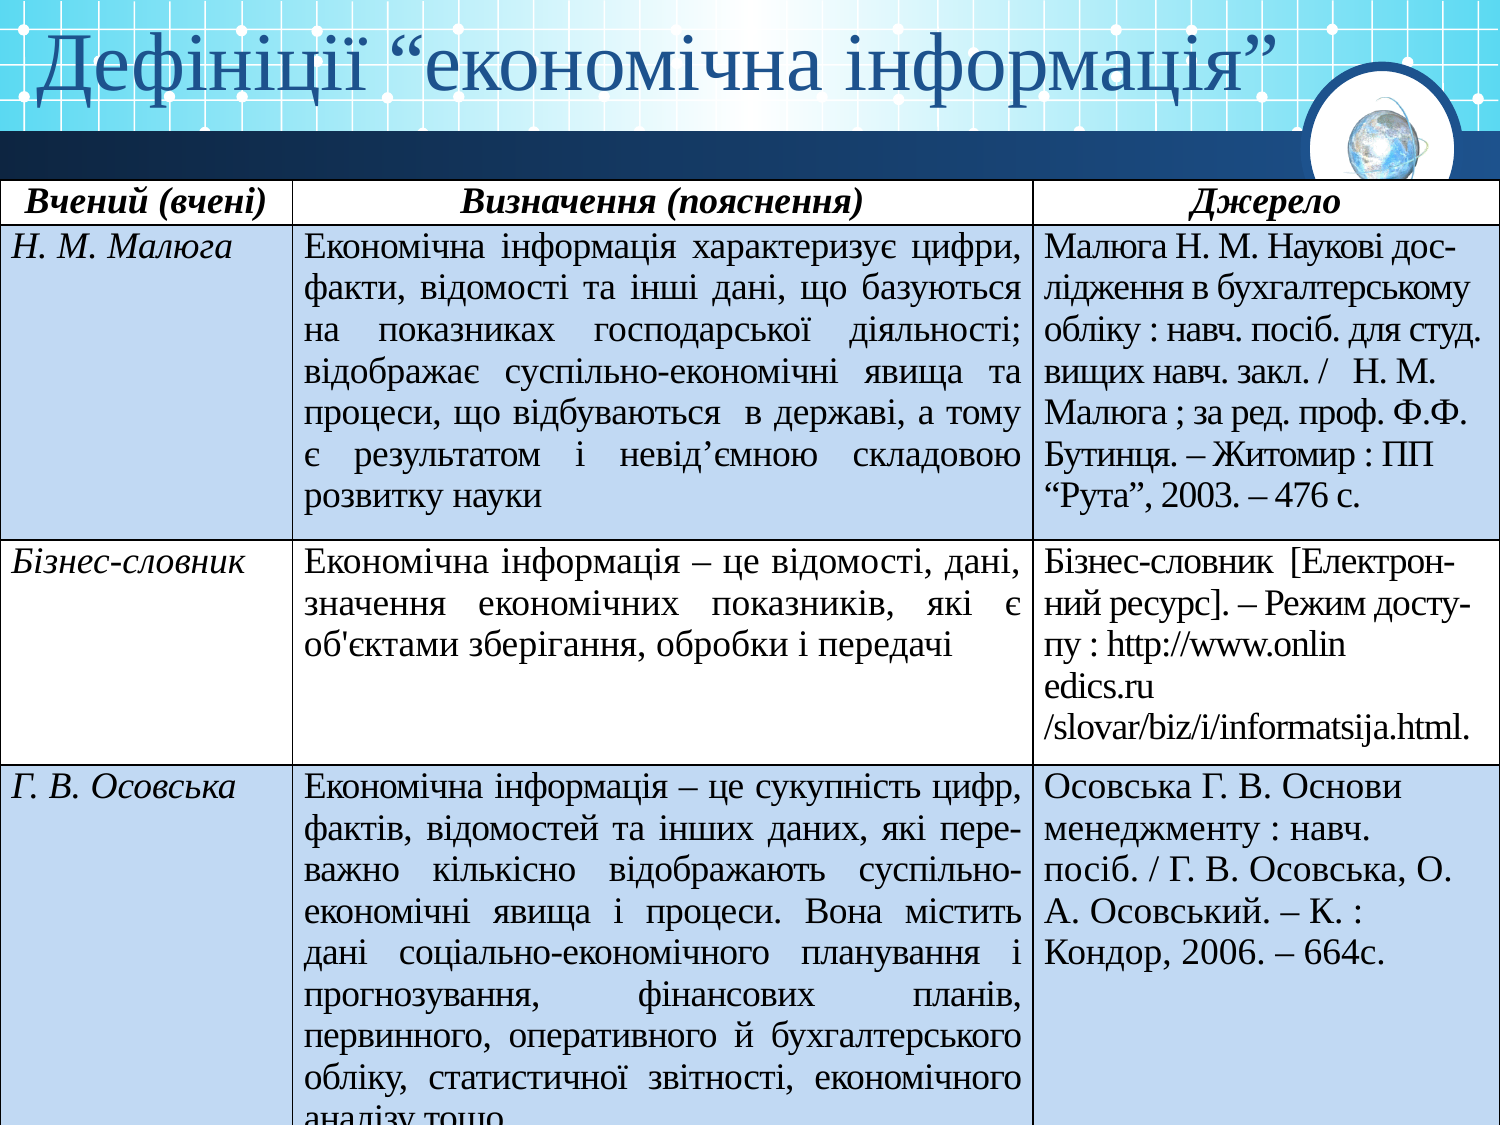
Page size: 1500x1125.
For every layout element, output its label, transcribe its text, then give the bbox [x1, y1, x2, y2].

table_cell Економічна інформація – це сукупність цифр, фактів, відомостей та інших даних, які пере-важно кількісно відображають суспільно-економічні явища і процеси. Вона містить дані соціально-економічного планування і прогнозування, фінансових планів, первинного, оперативного й бухгалтерського обліку, статистичної звітності, економічного аналізу тощо [293, 766, 1032, 1125]
picture [1310, 72, 1454, 179]
table_cell Осовська Г. В. Основи менеджменту : навч. посіб. / Г. В. Осовська, О. А. Осовський. – К. : Кондор, 2006. – 664c. [1034, 766, 1499, 1125]
table_cell Малюга Н. М. Наукові дос-лідження в бухгалтерському обліку : навч. посіб. для студ. вищих навч. закл. / Н. М. Малюга ; за ред. проф. Ф.Ф. Бутинця. – Житомир : ПП “Рута”, 2003. – 476 с. [1034, 226, 1499, 539]
table_cell Економічна інформація – це відомості, дані, значення економічних показників, які є об'єктами зберігання, обробки і передачі [293, 541, 1032, 764]
table_header Визначення (пояснення) [293, 181, 1032, 224]
table_cell Бізнес-словник [Електрон-ний ресурс]. – Режим досту-пу : http://www.onlin edics.ru /slovar/biz/i/informatsija.html. [1034, 541, 1499, 764]
table_cell Бізнес-словник [1, 541, 292, 764]
table_cell Г. В. Осовська [1, 766, 292, 1125]
table_header Джерело [1034, 181, 1499, 224]
table_cell Н. М. Малюга [1, 226, 292, 539]
table_cell Економічна інформація характеризує цифри, факти, відомості та інші дані, що базуються на показниках господарської діяльності; відображає суспільно-економічні явища та процеси, що відбуваються в державі, а тому є результатом і невід’ємною складовою розвитку науки [293, 226, 1032, 539]
table_header Вчений (вчені) [1, 181, 292, 224]
text_box Дефініції “економічна інформація” [0, 0, 1317, 115]
